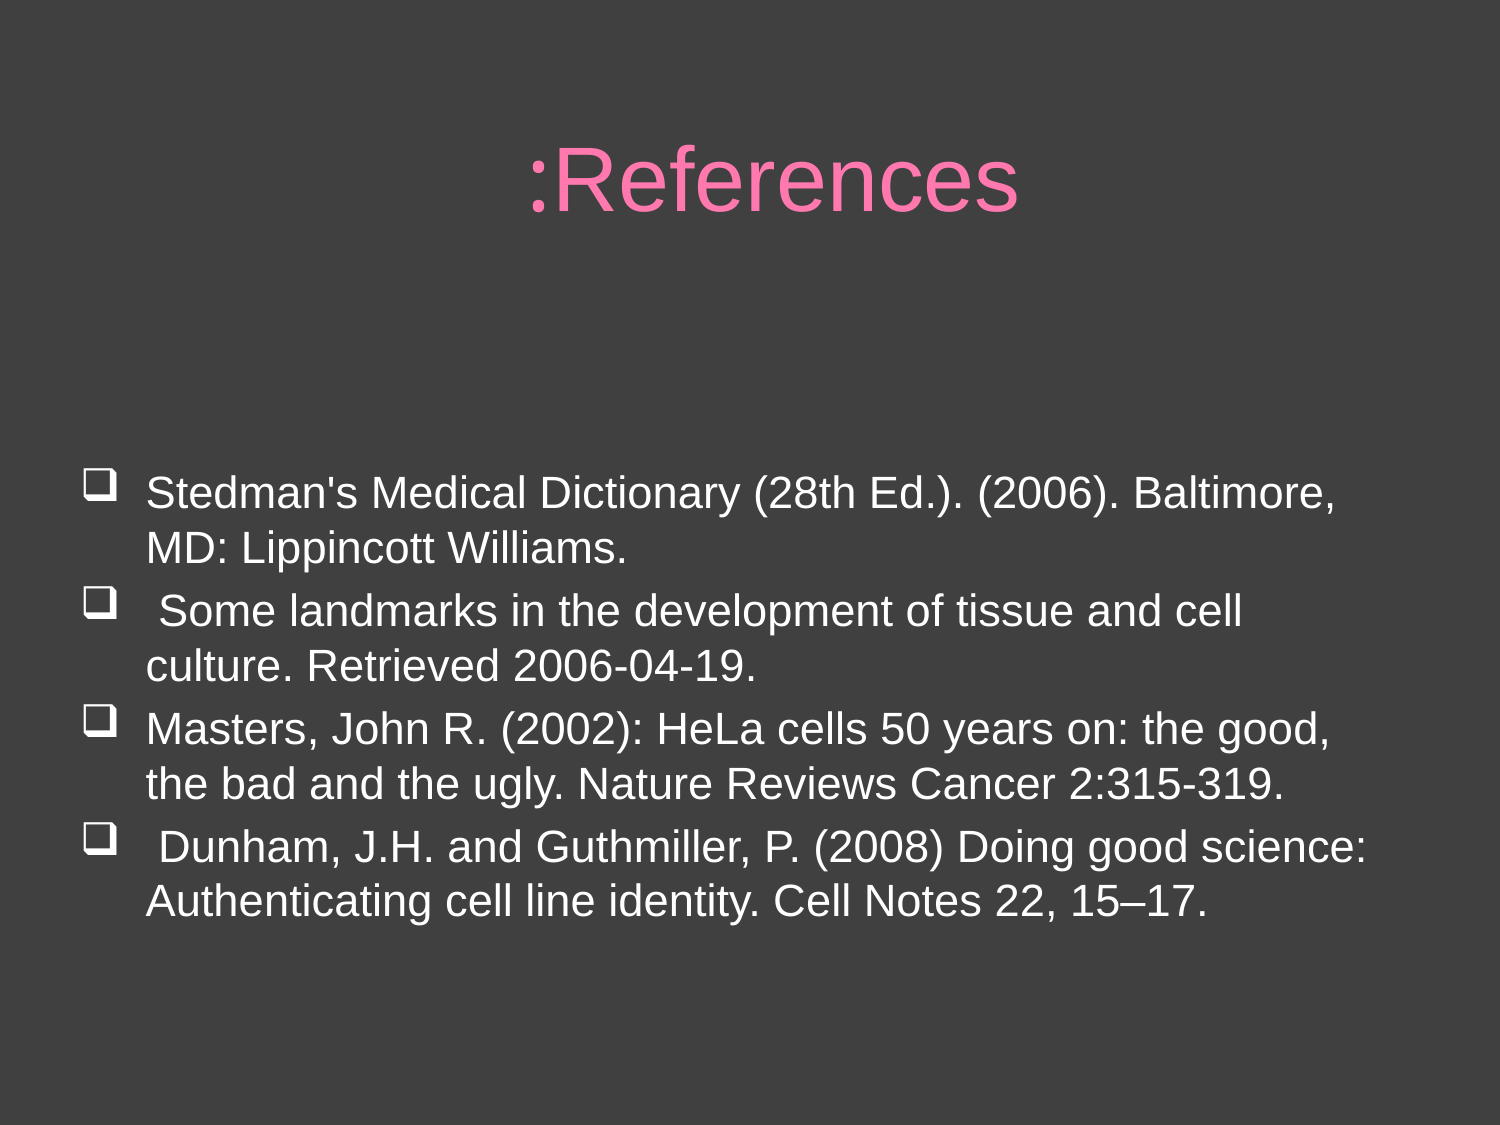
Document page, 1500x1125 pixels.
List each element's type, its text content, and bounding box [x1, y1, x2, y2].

subtitle Stedman's Medical Dictionary (28th Ed.). (2006). Baltimore, MD: Lippincott Williams. Some landmarks in the development of tissue and cell culture. Retrieved 2006-04-19. Masters, John R. (2002): HeLa cells 50 years on: the good, the bad and the ugly. Nature Reviews Cancer 2:315-319. Dunham, J.H. and Guthmiller, P. (2008) Doing good science: Authenticating cell line identity. Cell Notes 22, 15–17. [64, 456, 1388, 1012]
title References: [135, 54, 1411, 296]
